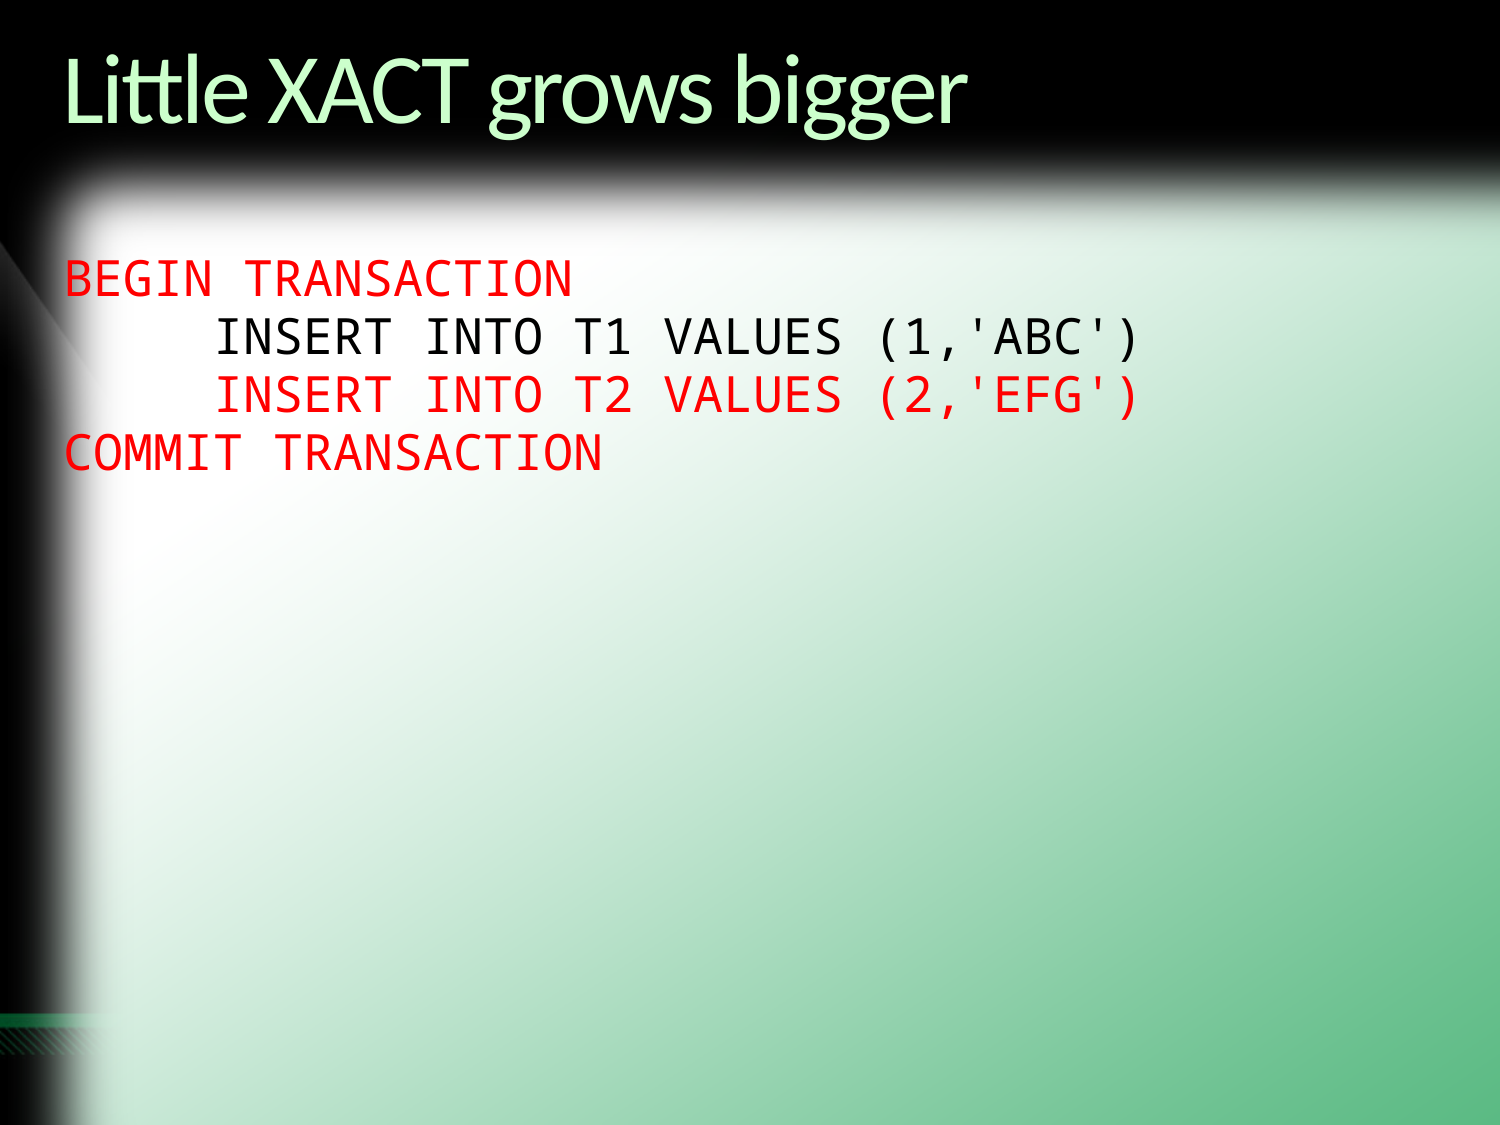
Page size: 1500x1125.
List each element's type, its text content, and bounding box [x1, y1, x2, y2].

title Little XACT grows bigger [62, 37, 1438, 147]
picture [0, 0, 1500, 1125]
list BEGIN TRANSACTION INSERT INTO T1 VALUES (1,'ABC') INSERT INTO T2 VALUES (2,'EFG') COMMIT TRANSACTION [63, 257, 1433, 537]
